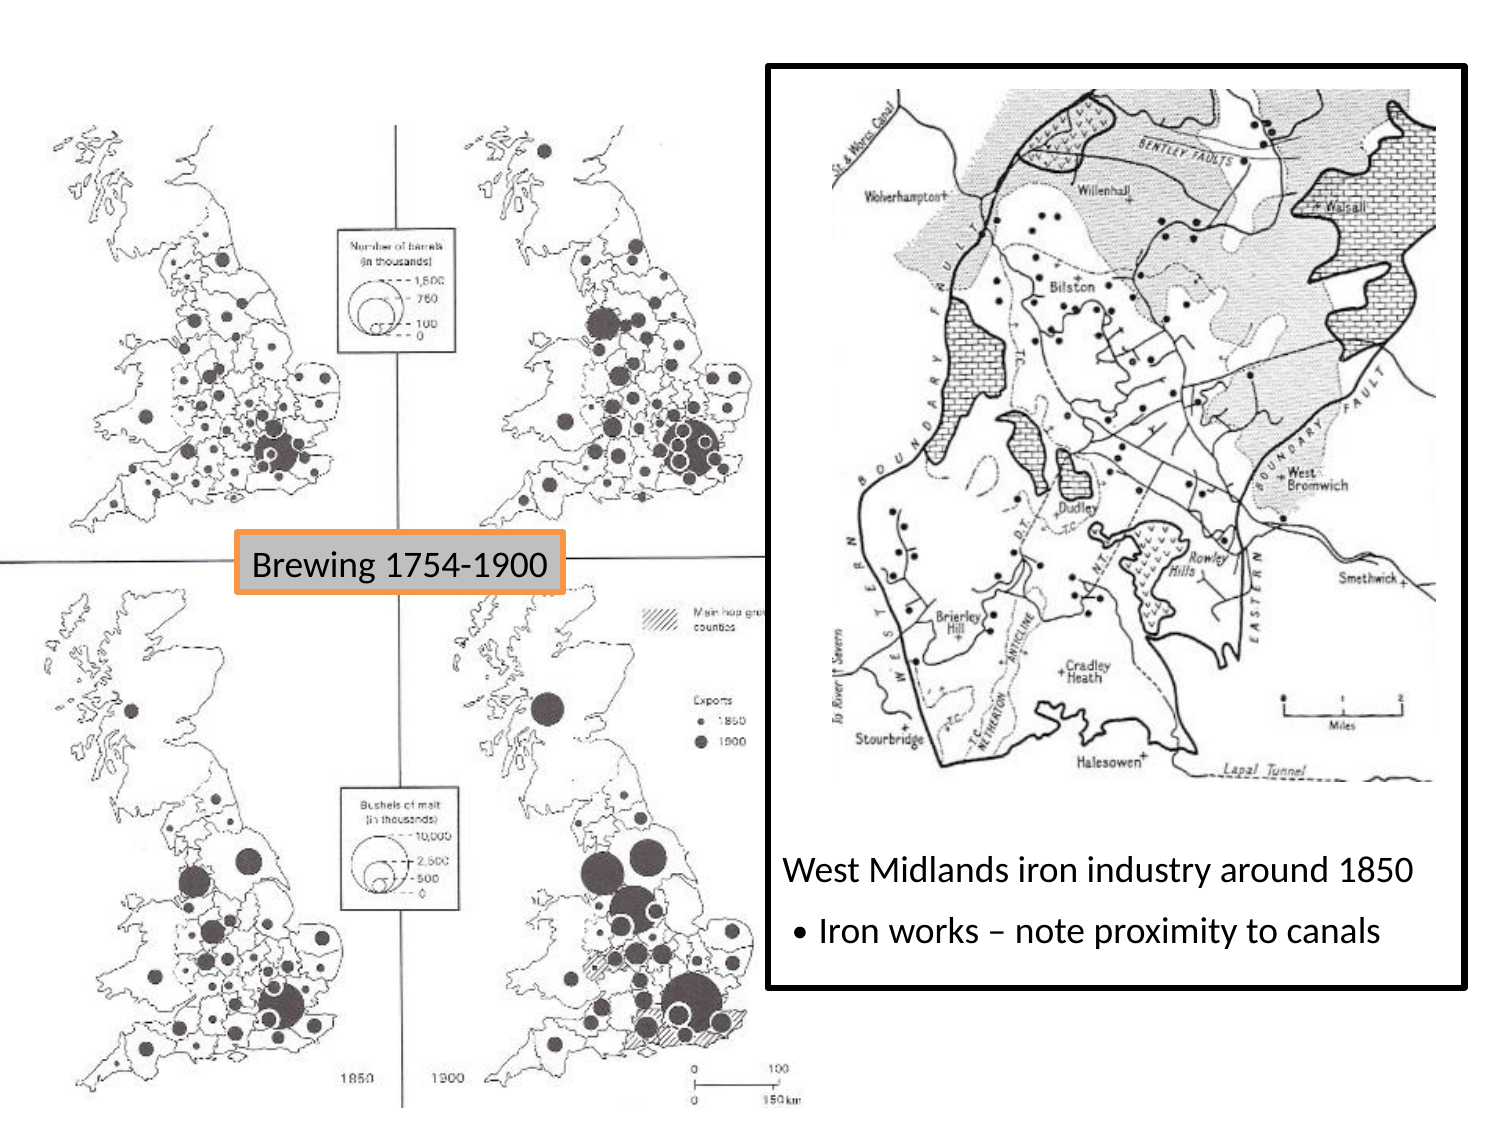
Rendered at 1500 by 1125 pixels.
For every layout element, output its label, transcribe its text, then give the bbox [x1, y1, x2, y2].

text_box West Midlands iron industry around 1850 [808, 837, 1465, 898]
picture [0, 125, 804, 1109]
picture [832, 89, 1436, 782]
text_box [766, 64, 1467, 990]
text_box Iron works – note proximity to canals [808, 898, 1465, 959]
